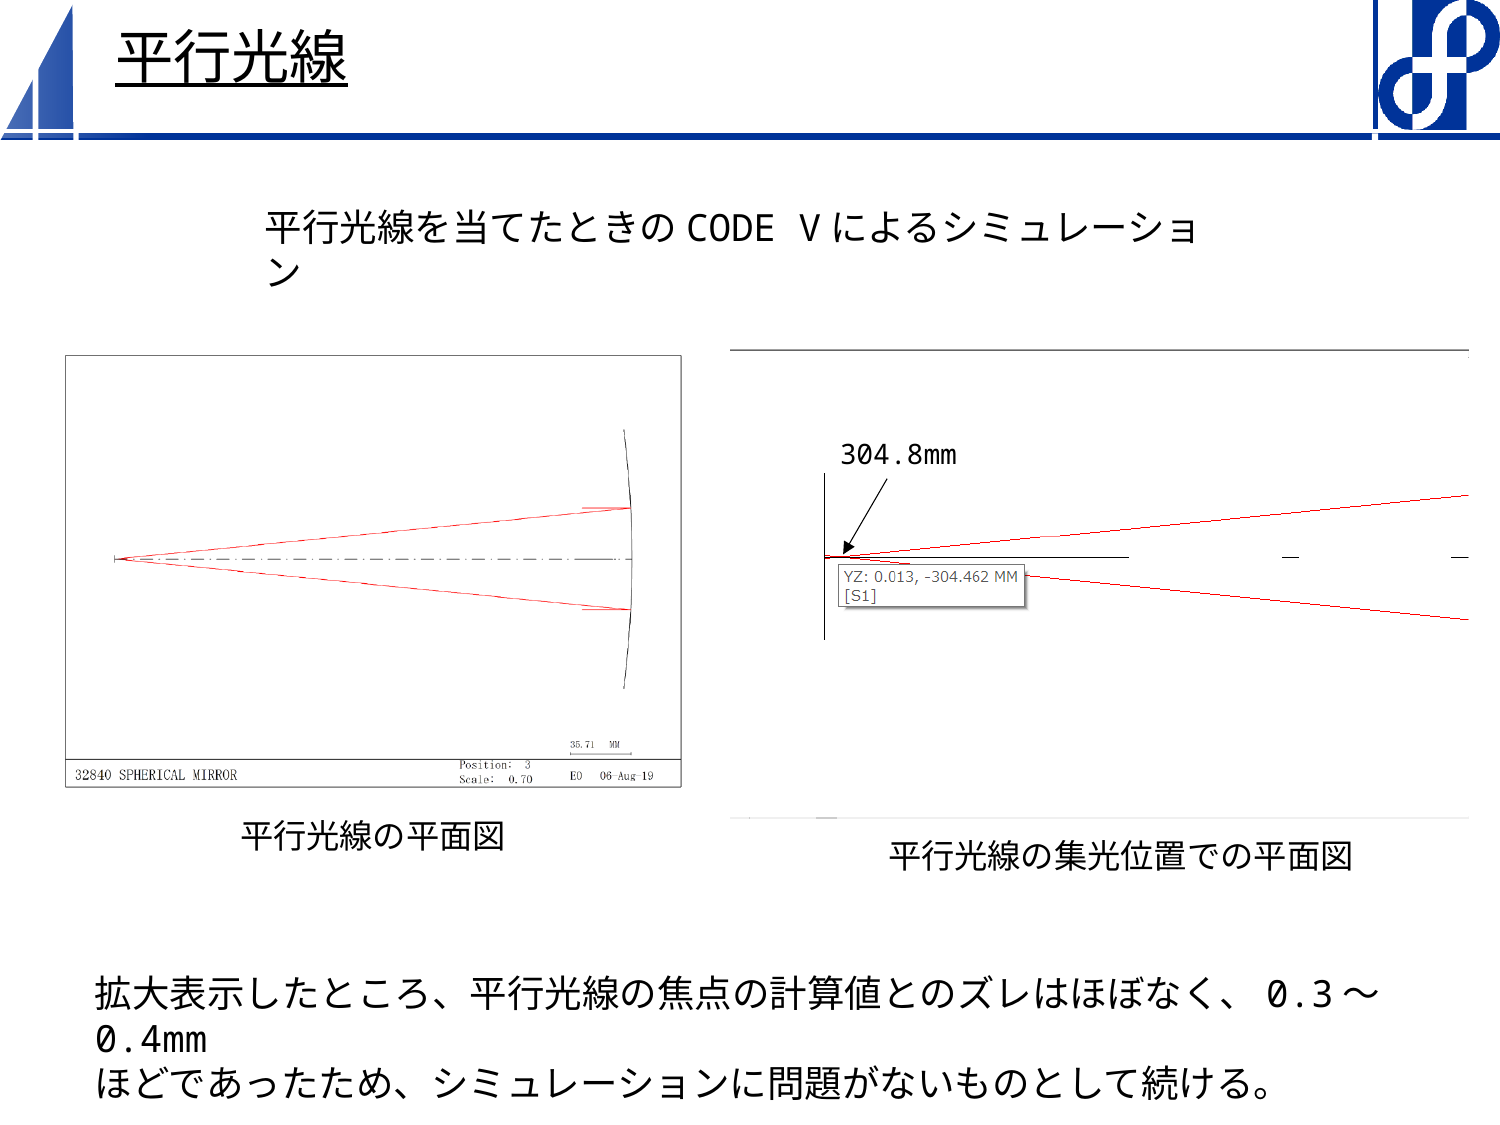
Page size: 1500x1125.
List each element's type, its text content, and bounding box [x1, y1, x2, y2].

title 平行光線 [100, 21, 1372, 153]
text_box 拡大表示したところ、平行光線の焦点の計算値とのズレはほぼなく、0.3～0.4mm ほどであったため、シミュレーションに問題がないものとして続ける。 [80, 962, 1469, 1113]
picture [59, 349, 687, 793]
picture [730, 349, 1469, 819]
text_box 平行光線の平面図 [225, 807, 521, 863]
text_box 平行光線の集光位置での平面図 [873, 828, 1369, 883]
text_box 平行光線を当てたときのCODE Vによるシミュレーション [249, 196, 1223, 302]
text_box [843, 478, 888, 555]
picture [1378, 0, 1500, 130]
